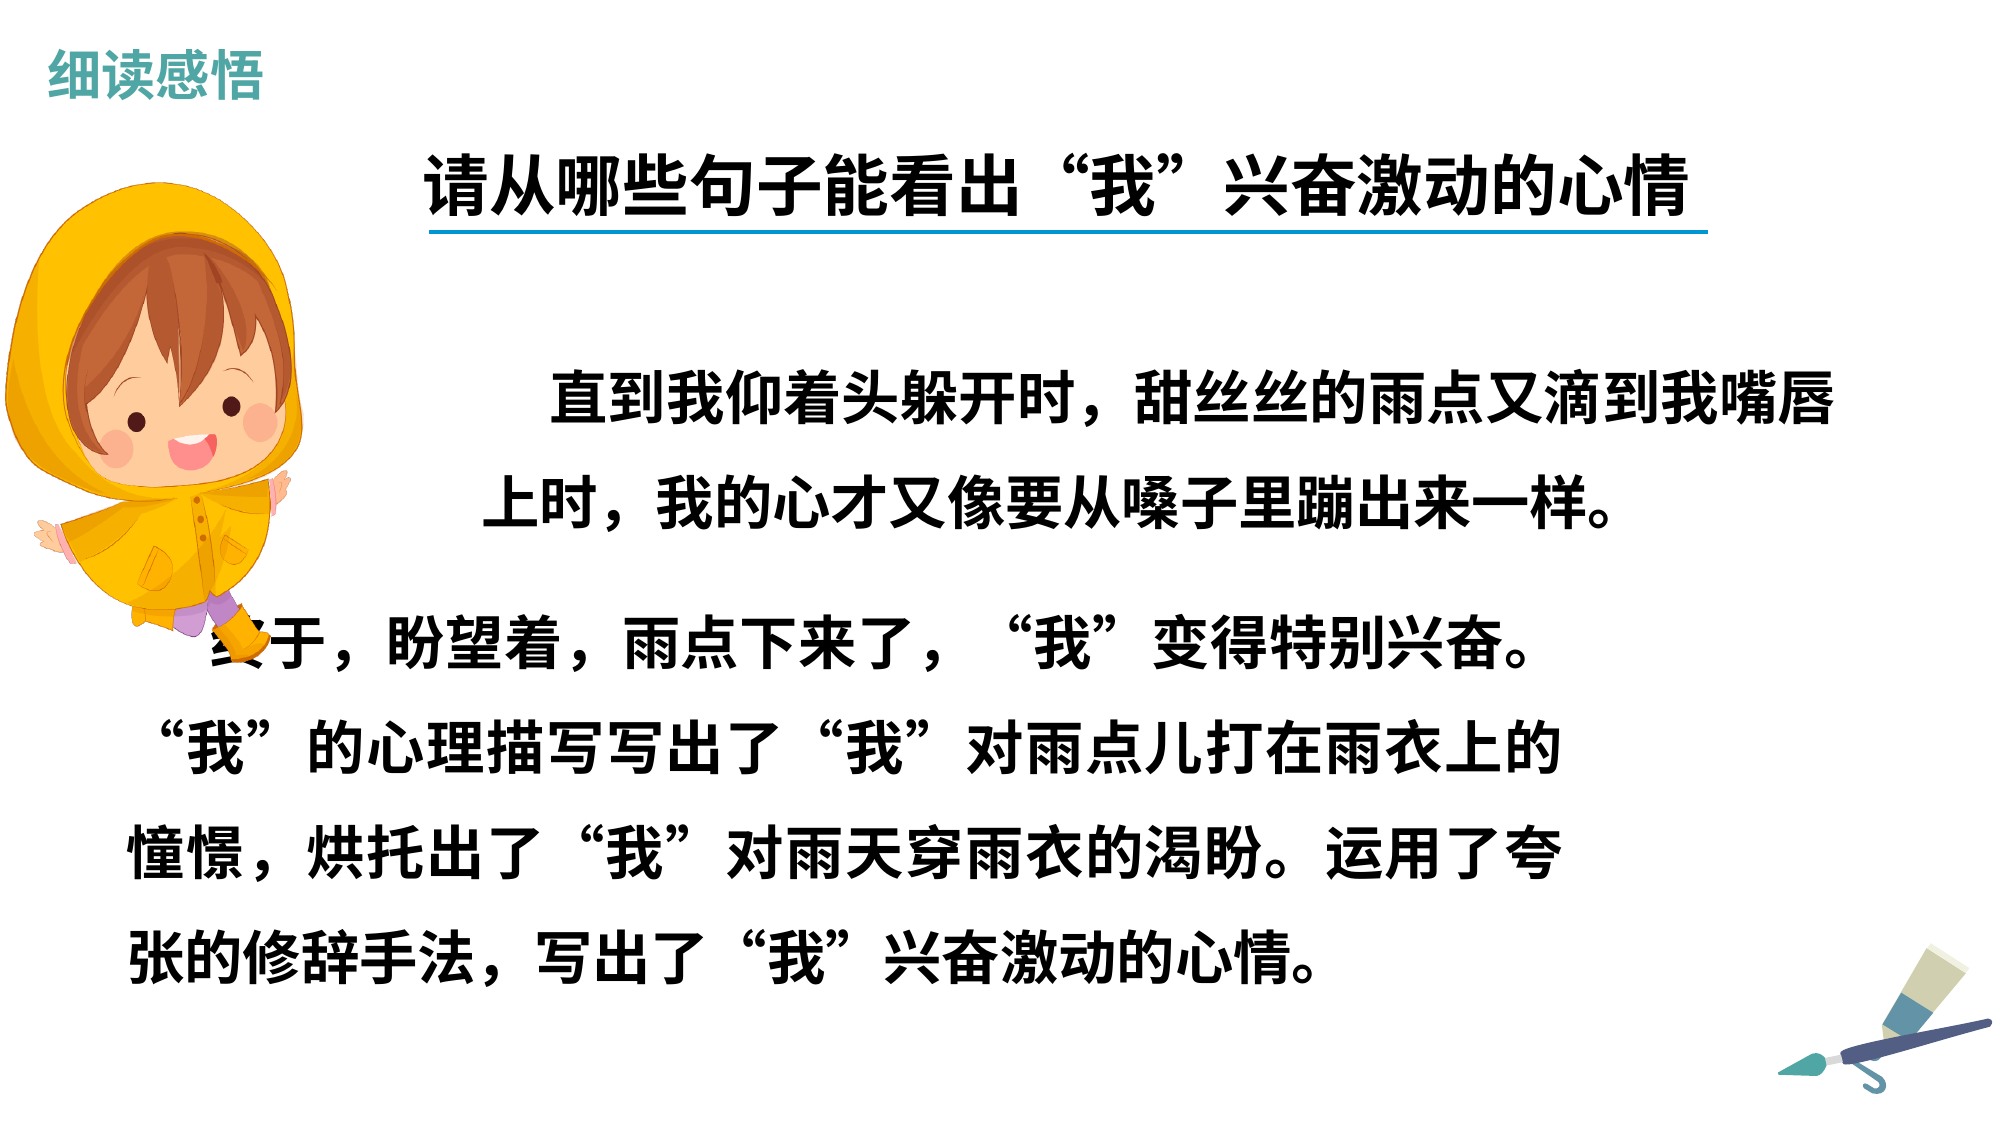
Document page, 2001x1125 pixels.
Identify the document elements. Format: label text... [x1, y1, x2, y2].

text_box 终于，盼望着，雨点下来了，“我”变得特别兴奋。“我”的心理描写写出了“我”对雨点儿打在雨衣上的憧憬，烘托出了“我”对雨天穿雨衣的渴盼。运用了夸张的修辞手法，写出了“我”兴奋激动的心情。 [74, 564, 1578, 999]
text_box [1811, 945, 1974, 1125]
text_box 请从哪些句子能看出“我”兴奋激动的心情 [429, 136, 1706, 230]
picture [0, 114, 429, 706]
text_box 细读感悟 [32, 33, 347, 114]
text_box 直到我仰着头躲开时，甜丝丝的雨点又滴到我嘴唇上时，我的心才又像要从嗓子里蹦出来一样。 [429, 318, 1851, 544]
